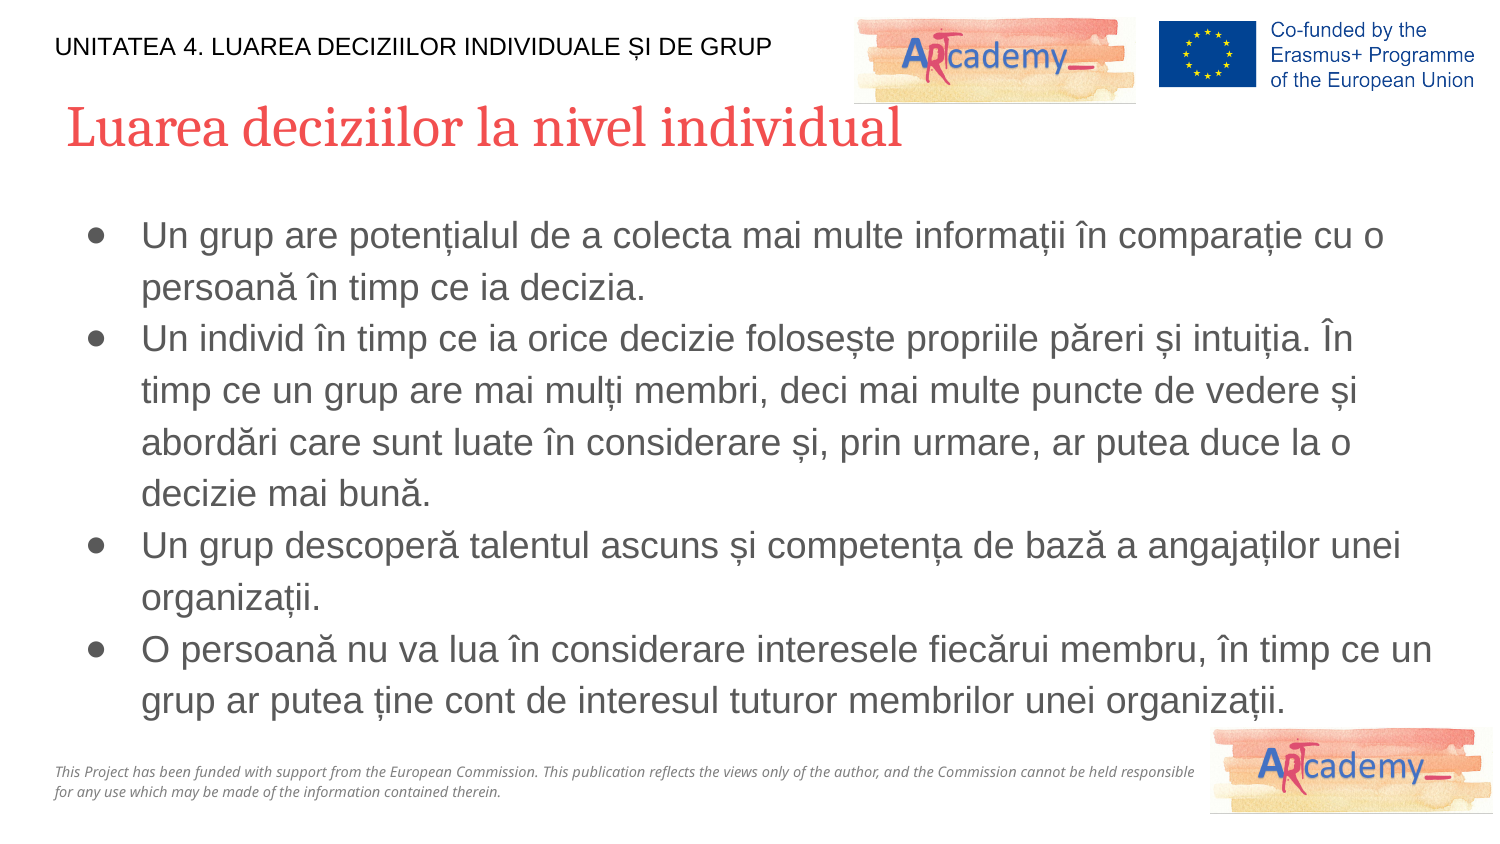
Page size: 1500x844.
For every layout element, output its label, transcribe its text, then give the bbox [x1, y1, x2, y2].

text_box UNITATEA 4. LUAREA DECIZIILOR INDIVIDUALE ȘI DE GRUP [39, 22, 849, 68]
picture [1210, 709, 1493, 844]
title Luarea deciziilor la nivel individual [51, 72, 1449, 167]
picture [854, 0, 1137, 134]
text_box This Project has been funded with support from the European Commission. This publication reflects the views only of the author, and the Commission cannot be held responsible for any use which may be made of the information contained therein. [39, 754, 1205, 799]
list Un grup are potențialul de a colecta mai multe informații în comparație cu o persoană în timp ce ia decizia. Un individ în timp ce ia orice decizie folosește propriile păreri și intuiția. În timp ce un grup are mai mulți membri, deci mai multe puncte de vedere și abordări care sunt luate în considerare și, prin urmare, ar putea duce la o decizie mai bună. Un grup descoperă talentul ascuns și competența de bază a angajaților unei organizații. O persoană nu va lua în considerare interesele fiecărui membru, în timp ce un grup ar putea ține cont de interesul tuturor membrilor unei organizații. [51, 189, 1449, 750]
picture [1158, 21, 1474, 91]
